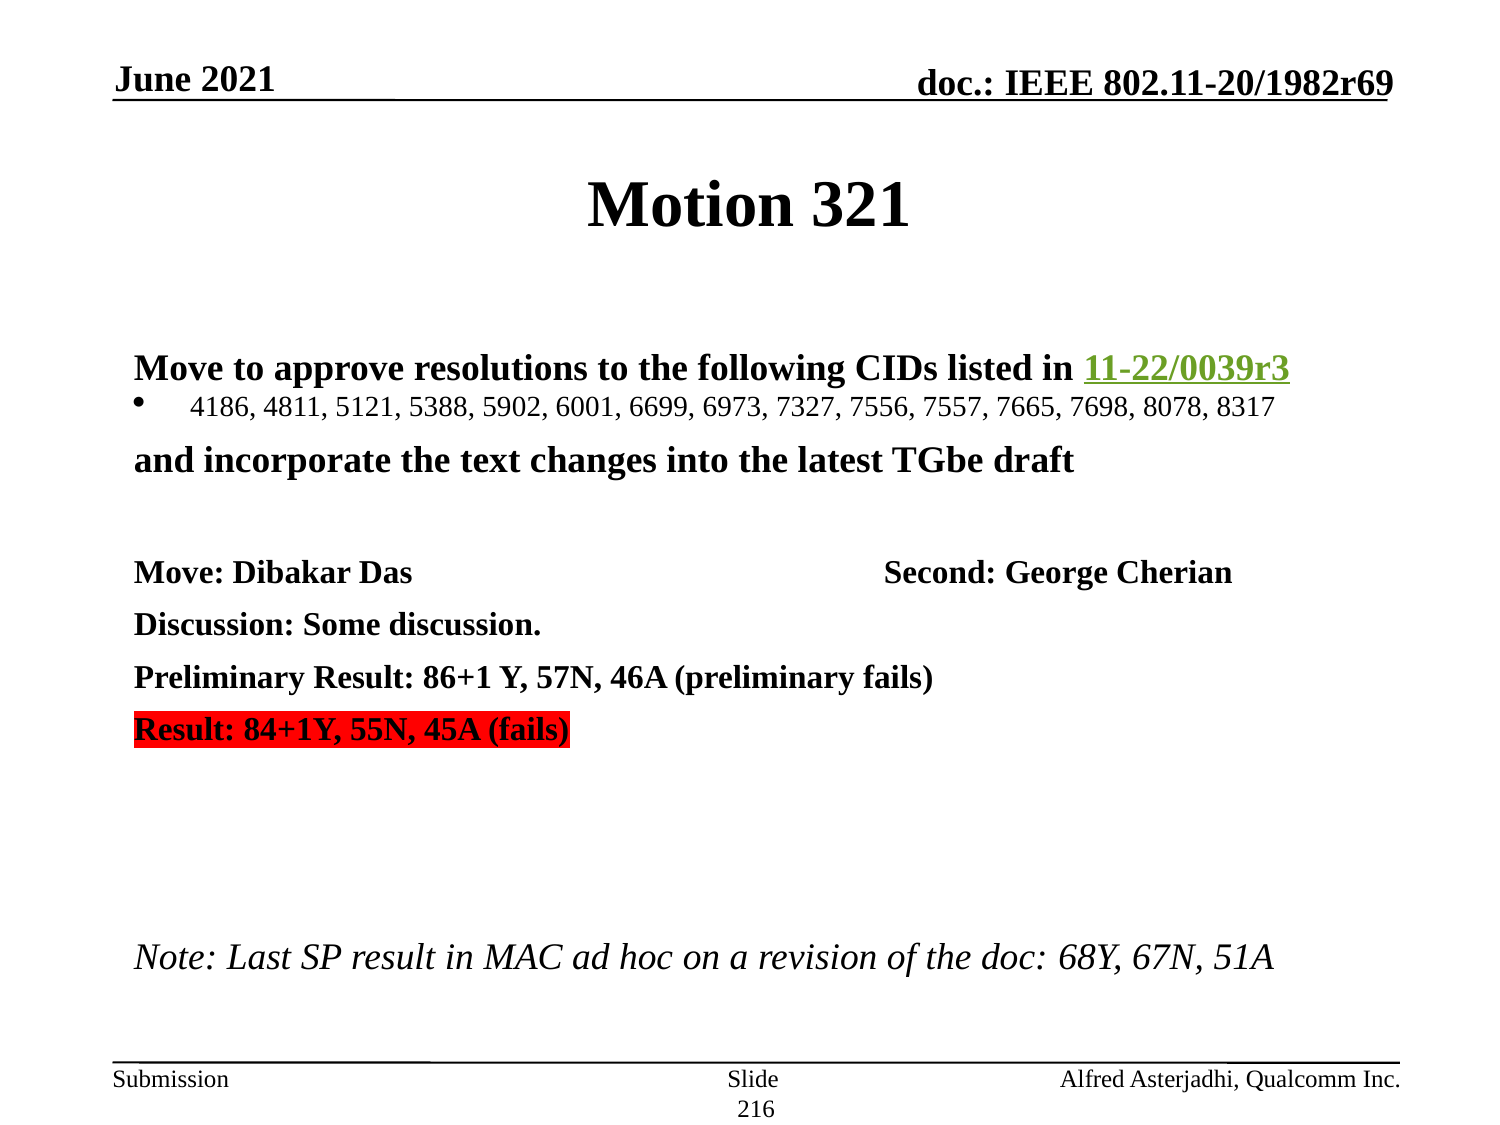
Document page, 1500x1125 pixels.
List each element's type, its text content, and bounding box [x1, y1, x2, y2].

list Move to approve resolutions to the following CIDs listed in 11-22/0039r3 4186, 4811, 5121, 5388, 5902, 6001, 6699, 6973, 7327, 7556, 7557, 7665, 7698, 8078, 8317 and incorporate the text changes into the latest TGbe draft Move: Dibakar Das Second: George Cherian Discussion: Some discussion. Preliminary Result: 86+1 Y, 57N, 46A (preliminary fails) Result: 84+1Y, 55N, 45A (fails) Note: Last SP result in MAC ad hoc on a revision of the doc: 68Y, 67N, 51A [118, 334, 1394, 1011]
slide_number Slide 216 [712, 1061, 800, 1123]
footer Alfred Asterjadhi, Qualcomm Inc. [878, 1061, 1402, 1093]
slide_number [114, 54, 423, 100]
title Motion 321 [112, 112, 1388, 288]
